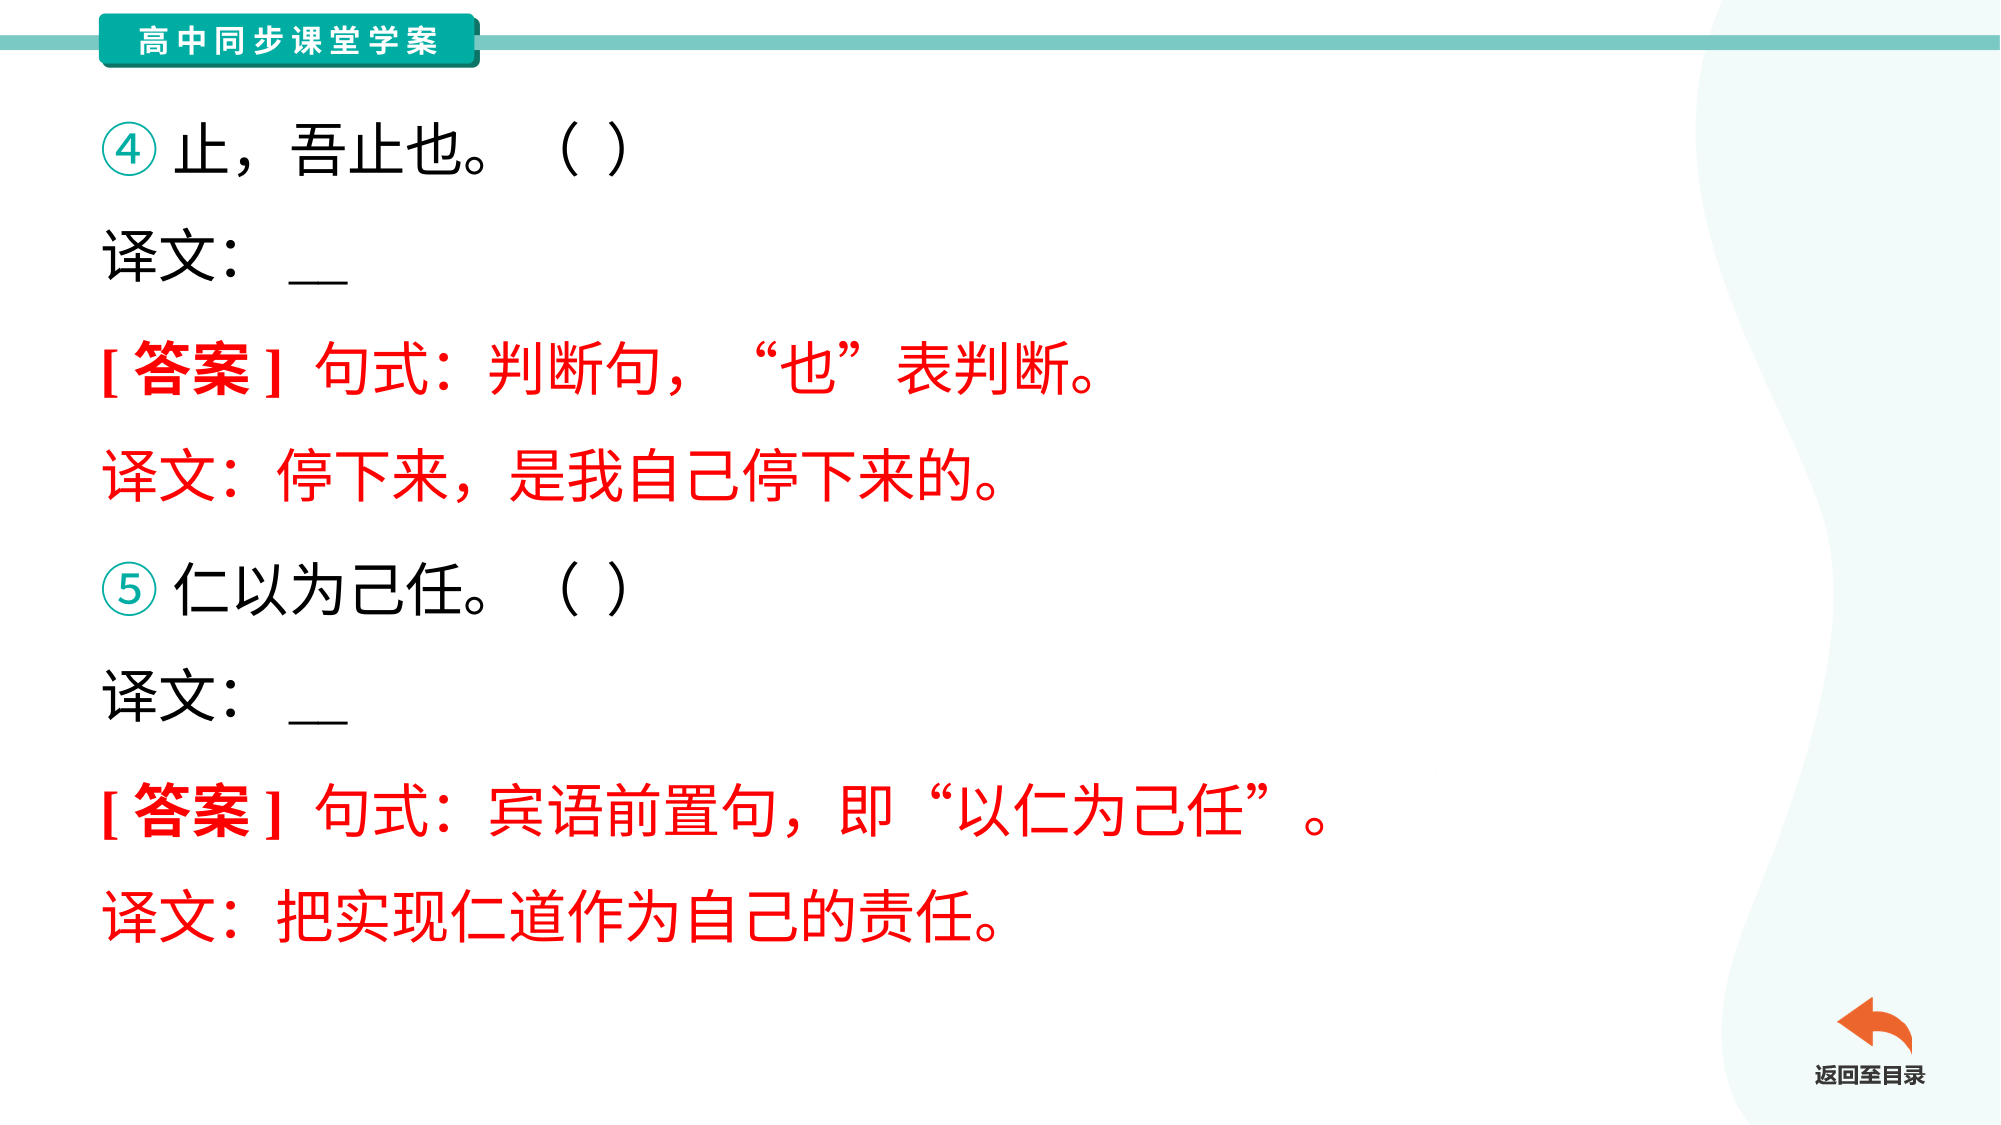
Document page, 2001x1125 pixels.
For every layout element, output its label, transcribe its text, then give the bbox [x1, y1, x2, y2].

text_box ④止，吾止也。（ ） 译文：__ [100, 76, 1899, 290]
text_box [答案] 句式：判断句，“也”表判断。 译文：停下来，是我自己停下来的。 [100, 296, 1899, 509]
picture [0, 0, 2000, 1125]
text_box [答案] 句式：宾语前置句，即“以仁为己任”。 译文：把实现仁道作为自己的责任。 [100, 737, 1899, 951]
text_box ⑤仁以为己任。（ ） 译文：__ [100, 517, 1899, 730]
